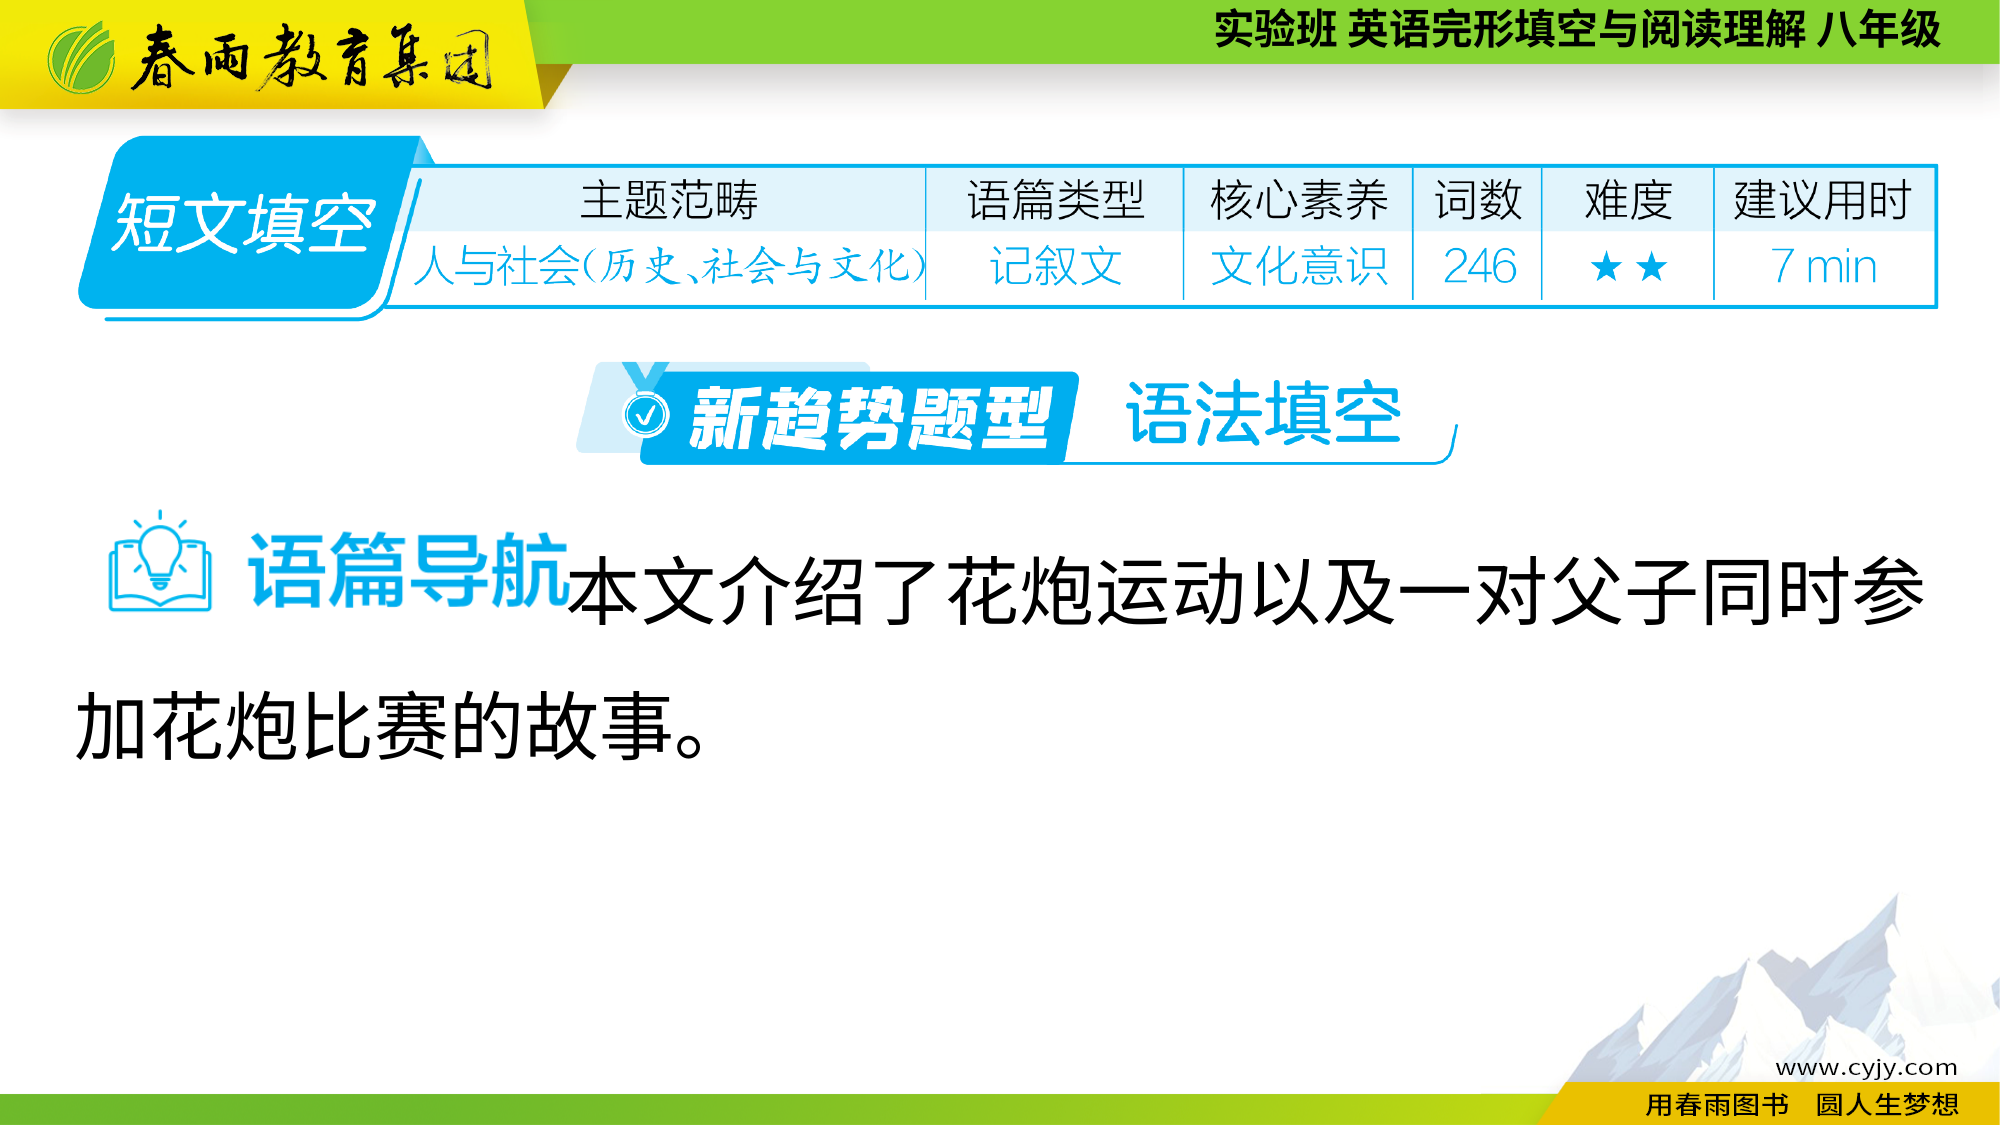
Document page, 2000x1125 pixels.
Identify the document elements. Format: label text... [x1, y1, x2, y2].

picture [0, 0, 2000, 1125]
list 本文介绍了花炮运动以及一对父子同时参加花炮比赛的故事。 [59, 491, 1944, 763]
